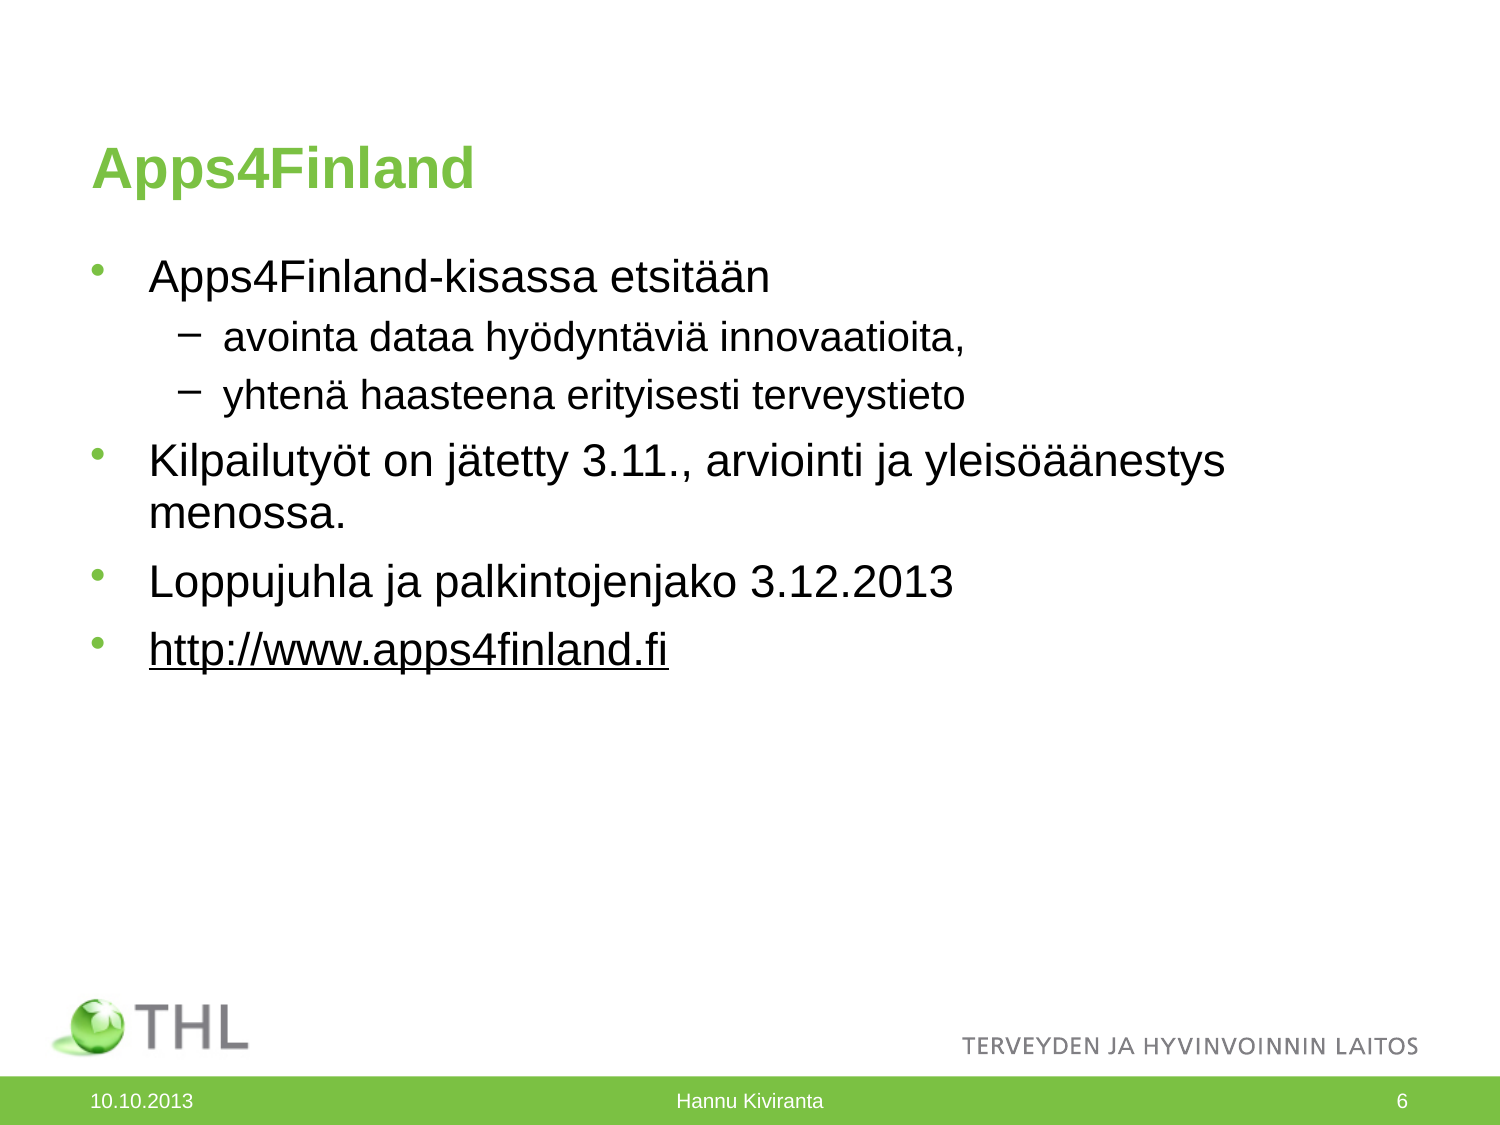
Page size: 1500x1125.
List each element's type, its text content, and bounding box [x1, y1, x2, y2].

slide_number 6 [1245, 1082, 1424, 1118]
footer Hannu Kiviranta [253, 1082, 1245, 1118]
list Apps4Finland-kisassa etsitään avointa dataa hyödyntäviä innovaatioita, yhtenä haasteena erityisesti terveystieto Kilpailutyöt on jätetty 3.11., arviointi ja yleisöäänestys menossa. Loppujuhla ja palkintojenjako 3.12.2013 http://www.apps4finland.fi [75, 243, 1424, 965]
picture [24, 983, 275, 1067]
title Apps4Finland [76, 42, 1424, 208]
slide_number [74, 1082, 253, 1118]
